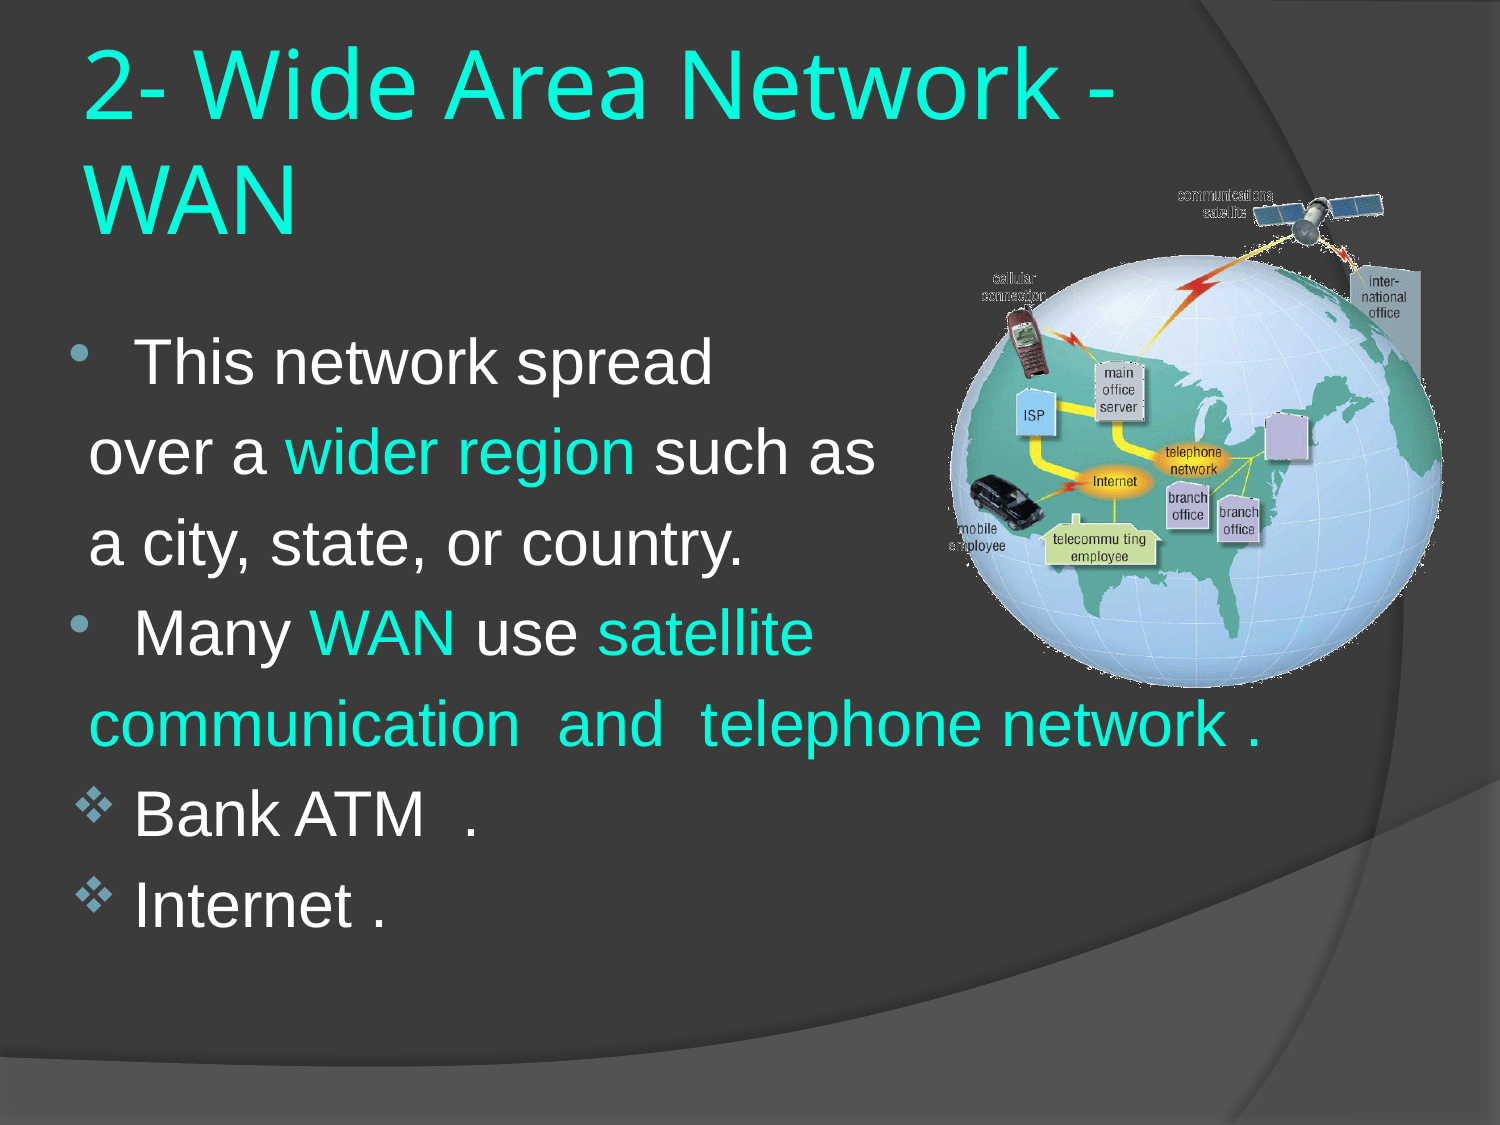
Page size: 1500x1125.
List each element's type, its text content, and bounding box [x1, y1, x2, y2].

title 2- Wide Area Network -WAN [75, 45, 1300, 233]
picture [937, 162, 1451, 691]
list This network spread over a wider region such as a city, state, or country. Many WAN use satellite communication and telephone network . Bank ATM . Internet . [50, 312, 1350, 1025]
